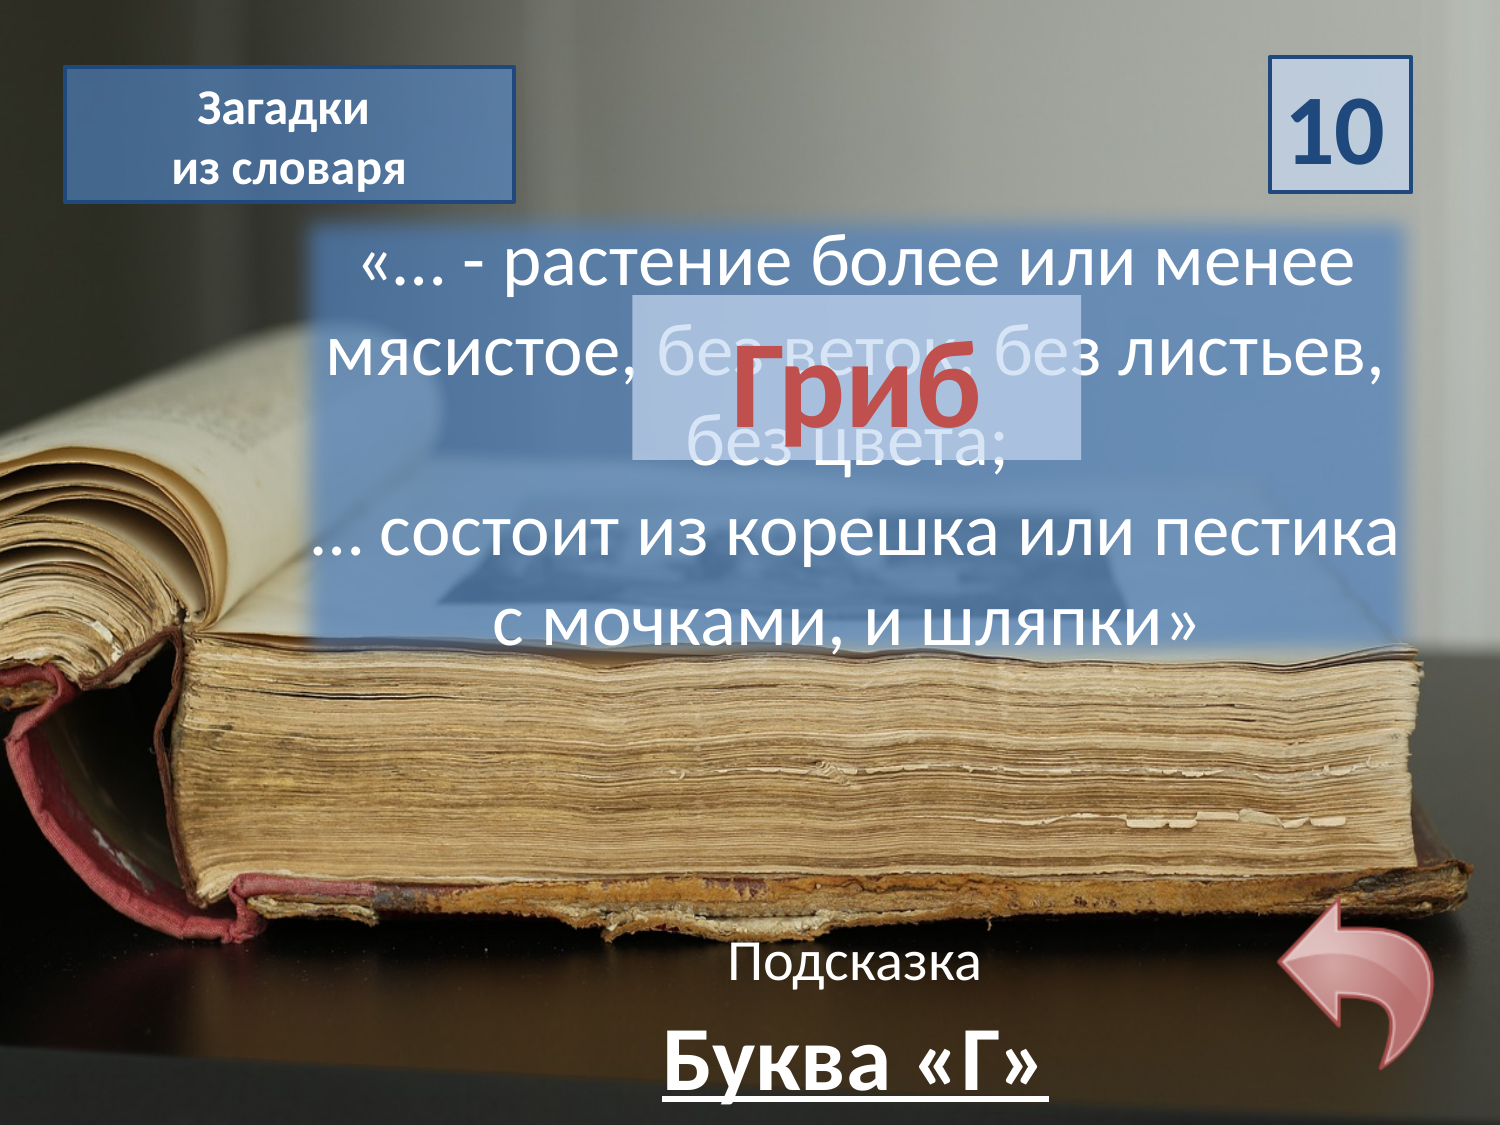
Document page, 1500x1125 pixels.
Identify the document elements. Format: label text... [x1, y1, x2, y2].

text_box Гриб [632, 295, 1082, 460]
text_box 10 [1268, 55, 1413, 194]
text_box «… - растение более или менее мясистое, без веток, без листьев, без цвета; … состоит из корешка или пестика с мочками, и шляпки» [327, 242, 1387, 632]
picture [0, 0, 1500, 1125]
text_box Подсказка Буква «Г» [641, 881, 1069, 1117]
text_box Загадки из словаря [63, 65, 516, 204]
